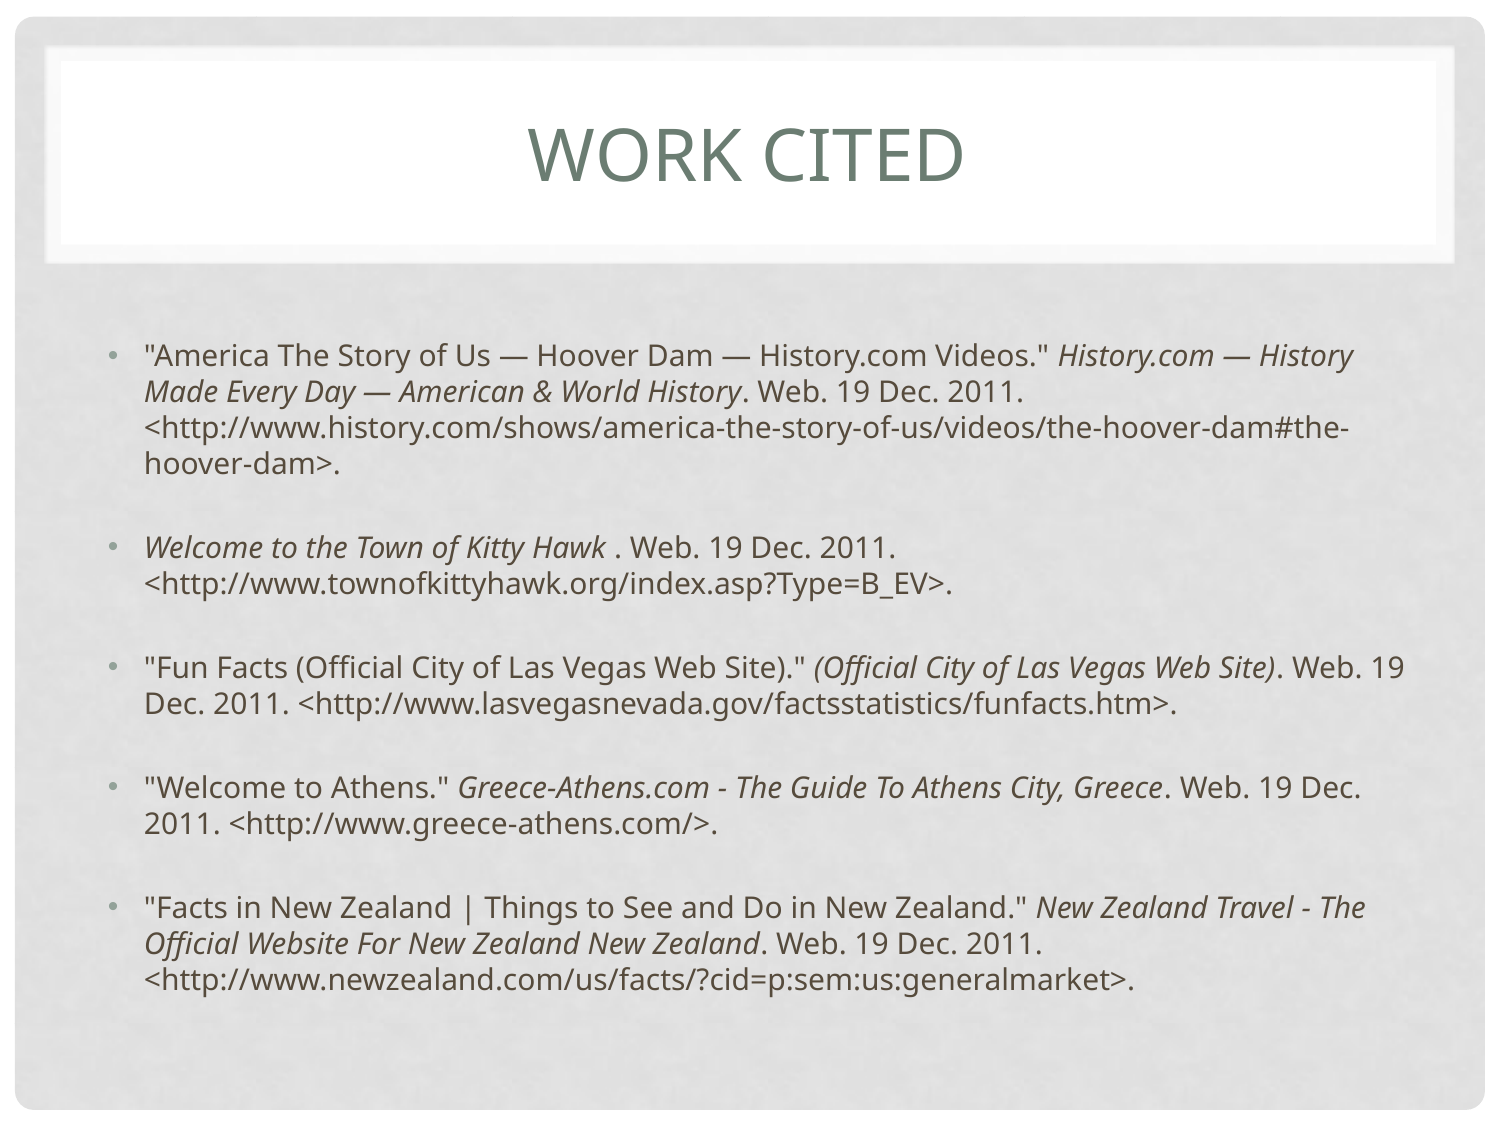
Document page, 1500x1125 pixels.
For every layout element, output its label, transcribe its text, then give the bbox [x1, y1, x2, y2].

list "America The Story of Us — Hoover Dam — History.com Videos." History.com — History Made Every Day — American & World History. Web. 19 Dec. 2011. <http://www.history.com/shows/america-the-story-of-us/videos/the-hoover-dam#the-hoover-dam>. Welcome to the Town of Kitty Hawk . Web. 19 Dec. 2011. <http://www.townofkittyhawk.org/index.asp?Type=B_EV>. "Fun Facts (Official City of Las Vegas Web Site)." (Official City of Las Vegas Web Site). Web. 19 Dec. 2011. <http://www.lasvegasnevada.gov/factsstatistics/funfacts.htm>. "Welcome to Athens." Greece-Athens.com - The Guide To Athens City, Greece. Web. 19 Dec. 2011. <http://www.greece-athens.com/>. "Facts in New Zealand | Things to See and Do in New Zealand." New Zealand Travel - The Official Website For New Zealand New Zealand. Web. 19 Dec. 2011. <http://www.newzealand.com/us/facts/?cid=p:sem:us:generalmarket>. [75, 287, 1425, 1005]
title Work cited [69, 66, 1425, 238]
